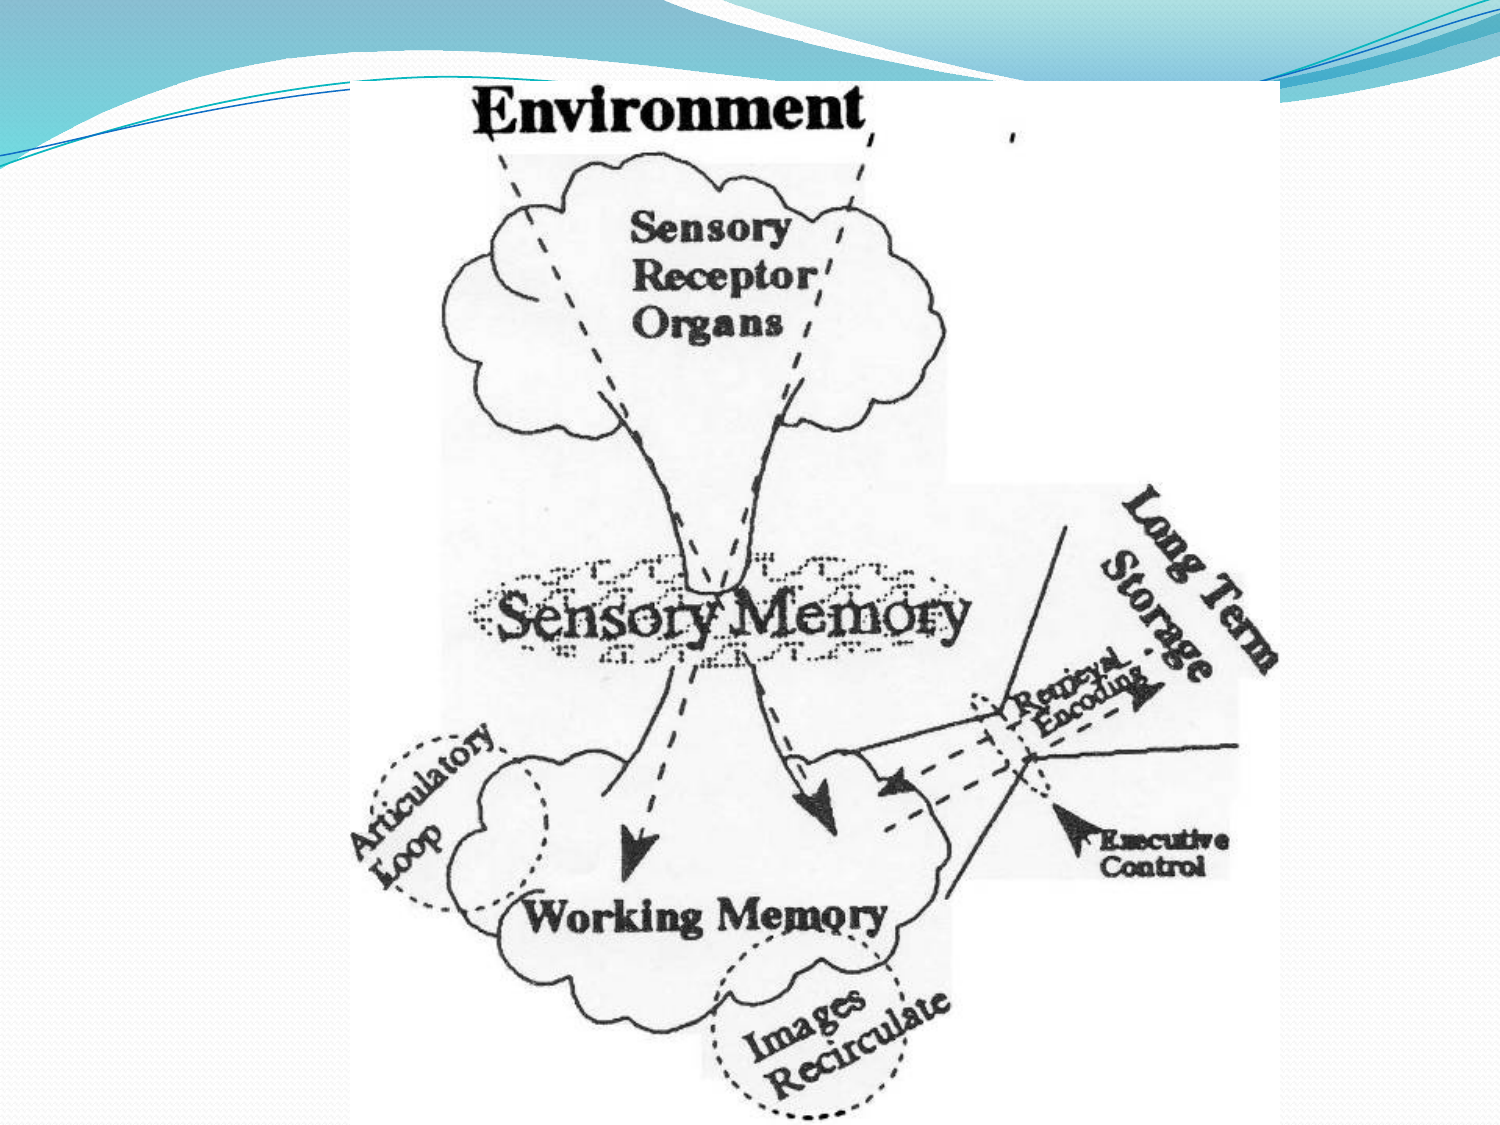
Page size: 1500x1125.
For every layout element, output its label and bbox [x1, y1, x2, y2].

text_box [287, 80, 1280, 1125]
